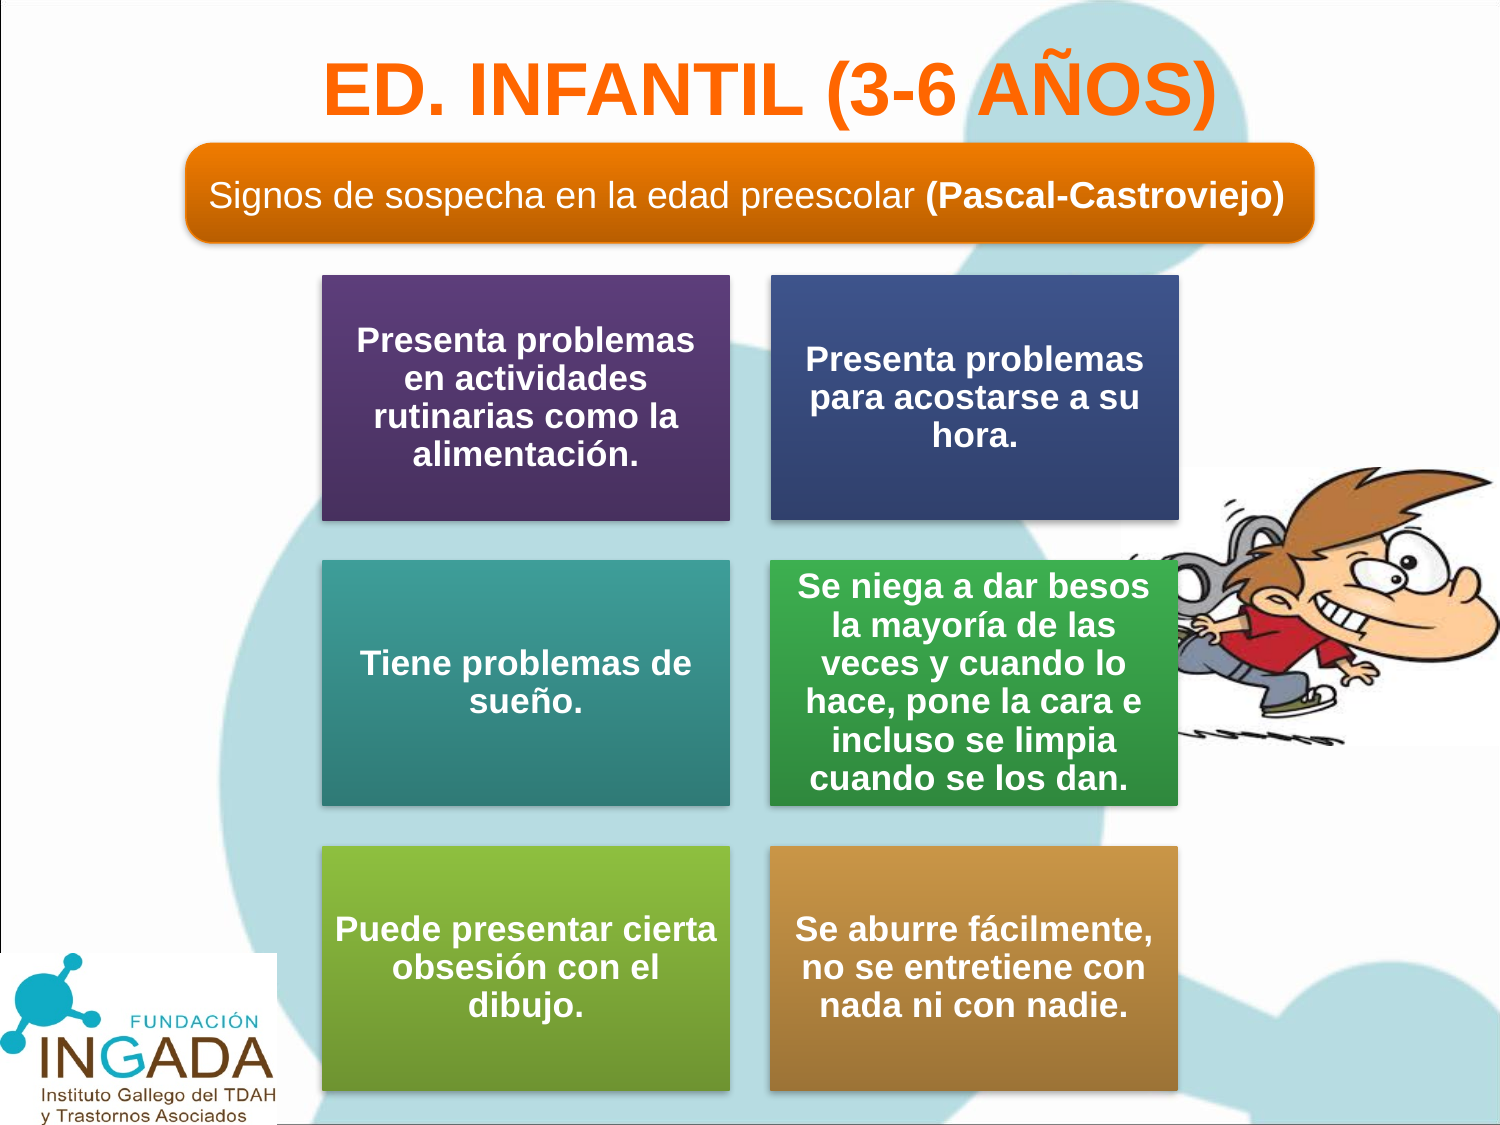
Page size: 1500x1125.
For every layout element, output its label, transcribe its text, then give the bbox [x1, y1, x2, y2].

picture [0, 0, 1500, 1125]
text_box ED. INFANTIL (3-6 AÑOS) [106, 33, 1394, 142]
text_box Signos de sospecha en la edad preescolar (Pascal-Castroviejo) [185, 142, 1315, 244]
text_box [135, 275, 1365, 1091]
